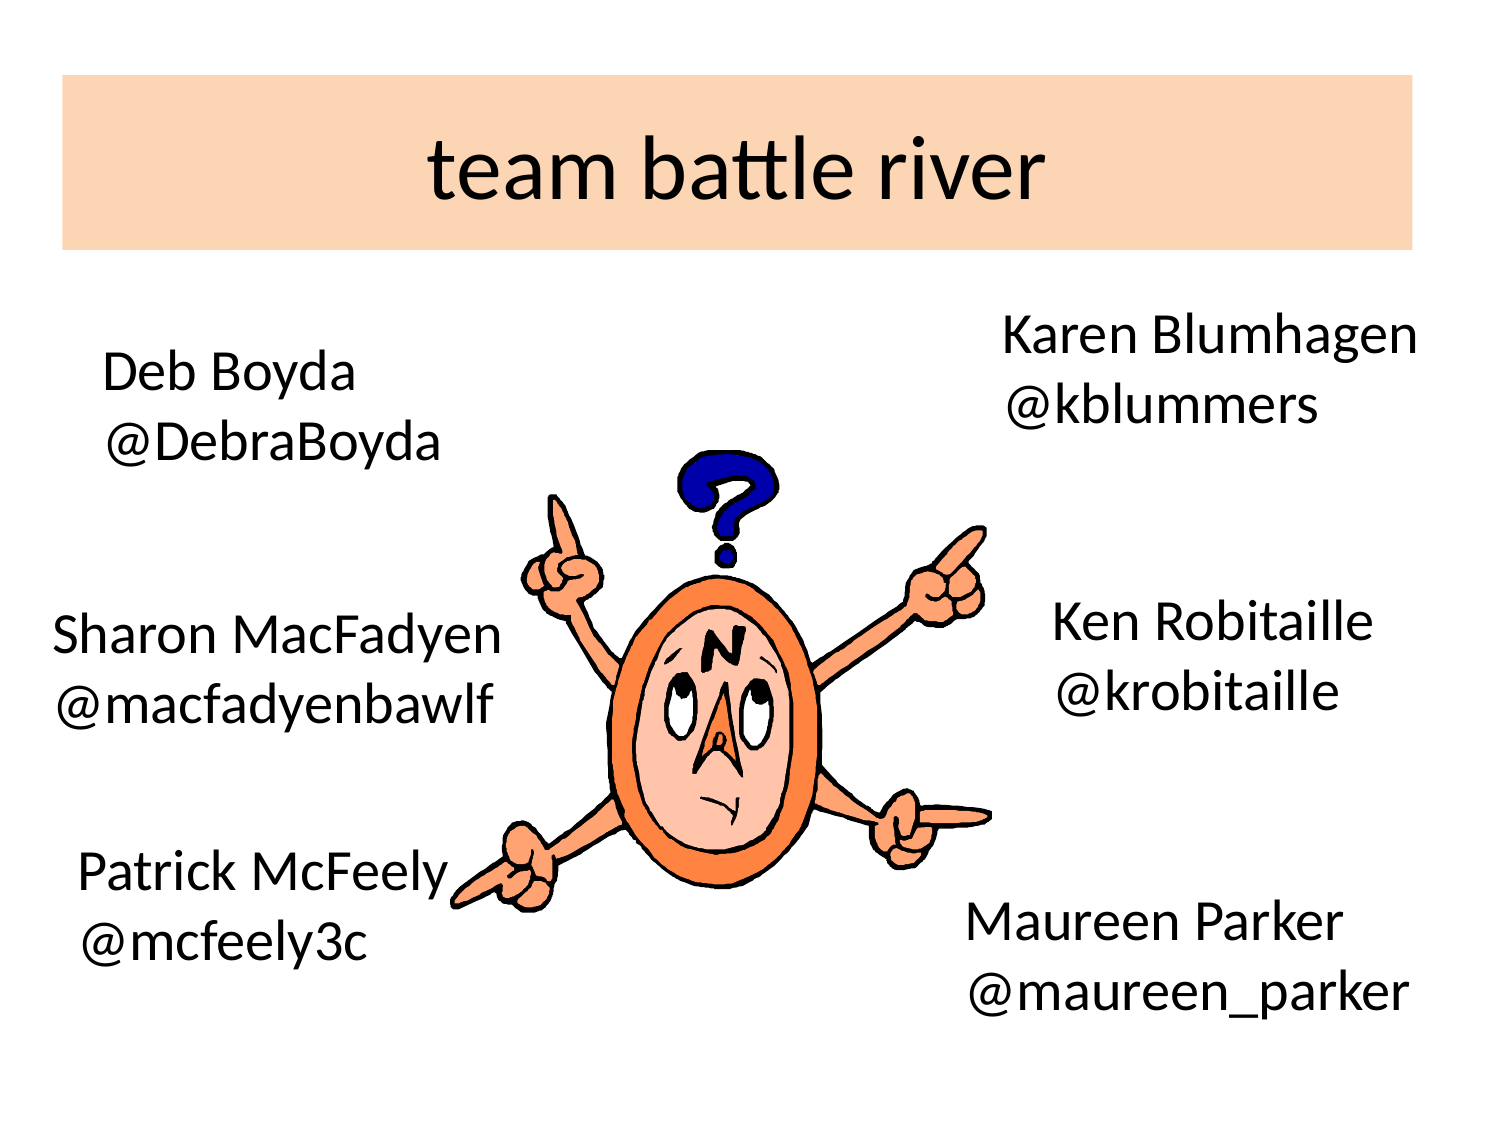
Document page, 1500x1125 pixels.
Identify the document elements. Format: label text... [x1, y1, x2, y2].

text_box Deb Boyda @DebraBoyda [87, 324, 513, 480]
text_box Patrick McFeely @mcfeely3c [62, 824, 475, 980]
text_box Ken Robitaille @krobitaille [1037, 575, 1438, 800]
text_box Karen Blumhagen @kblummers [987, 287, 1450, 443]
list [449, 449, 993, 913]
title team battle river [62, 75, 1413, 250]
text_box Maureen Parker @maureen_parker [950, 874, 1438, 1030]
text_box Sharon MacFadyen @macfadyenbawlf [37, 587, 444, 743]
